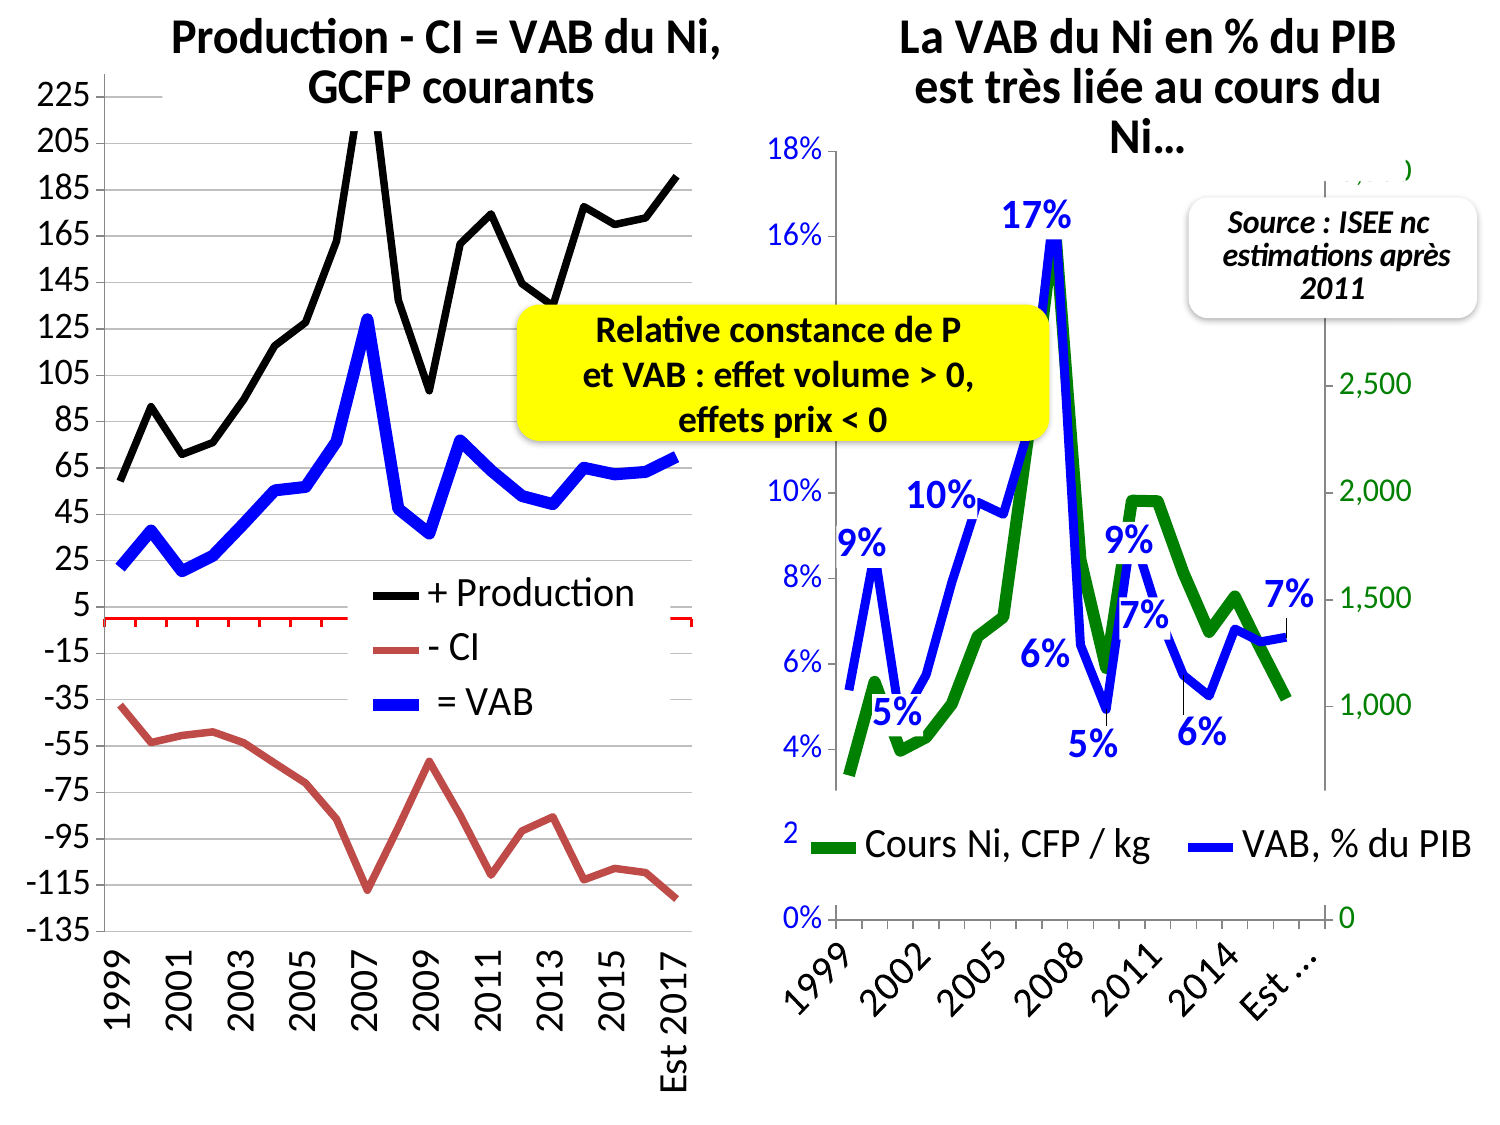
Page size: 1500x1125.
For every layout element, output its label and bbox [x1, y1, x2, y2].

chart [25, 0, 1500, 1104]
